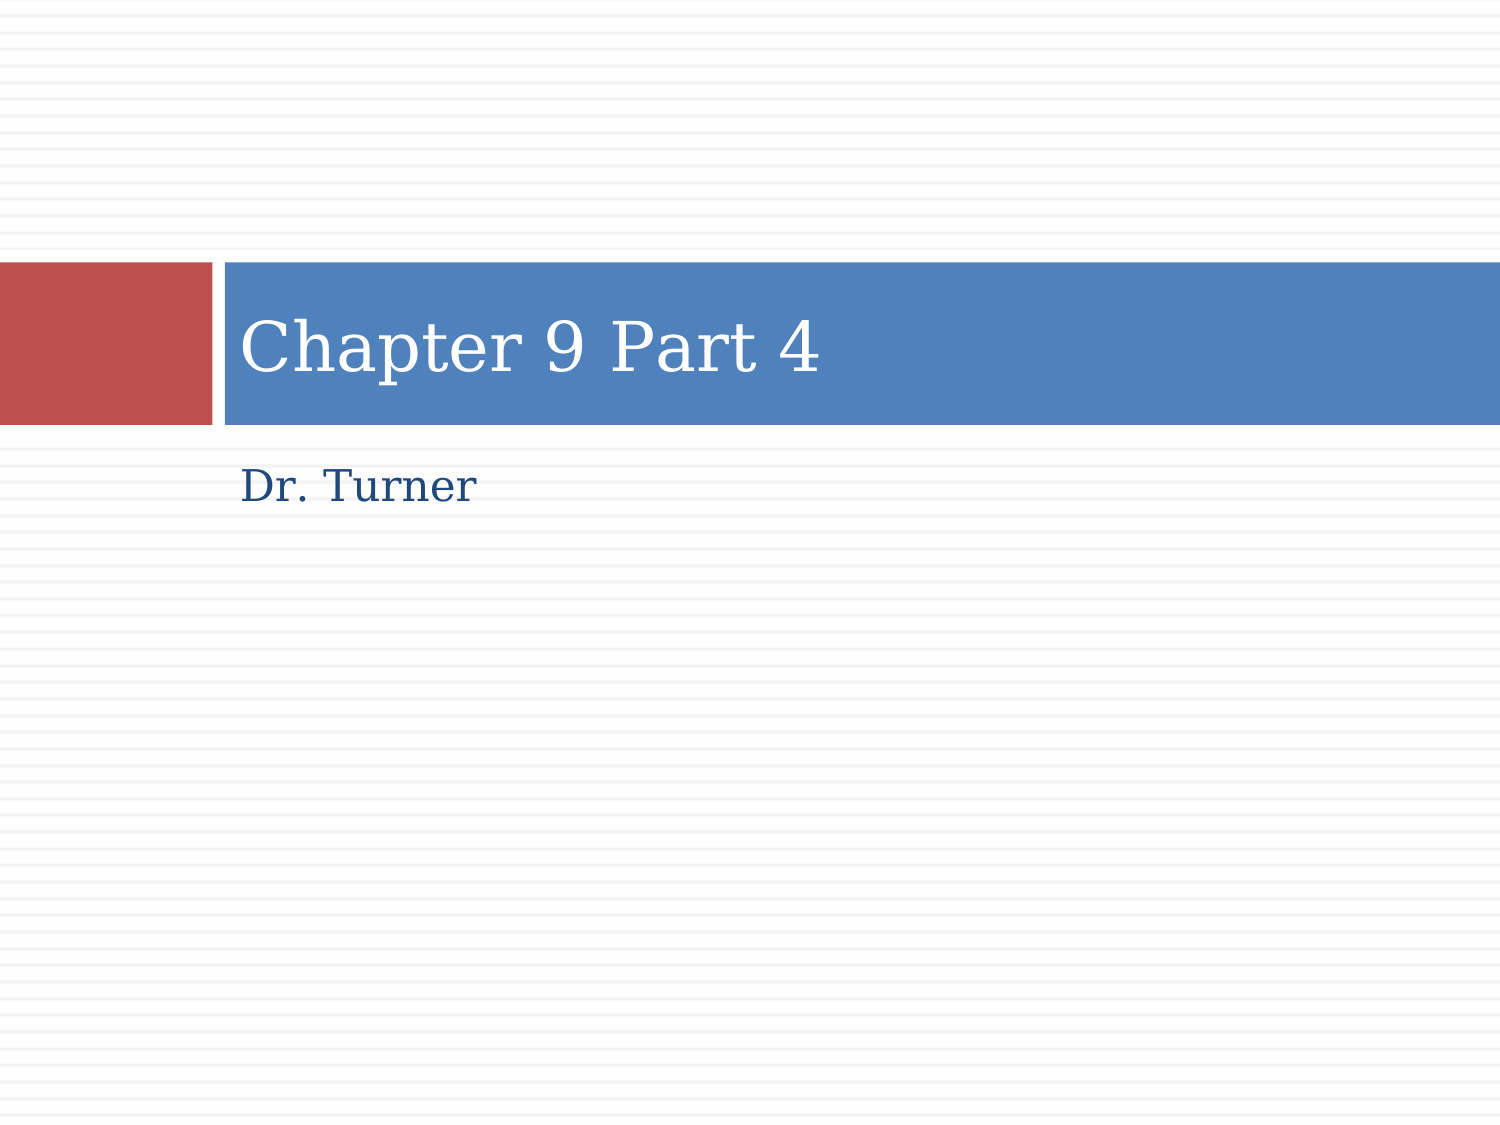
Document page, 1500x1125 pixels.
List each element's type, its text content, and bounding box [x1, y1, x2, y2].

list Dr. Turner [225, 450, 1394, 725]
title Chapter 9 Part 4 [225, 262, 1475, 425]
